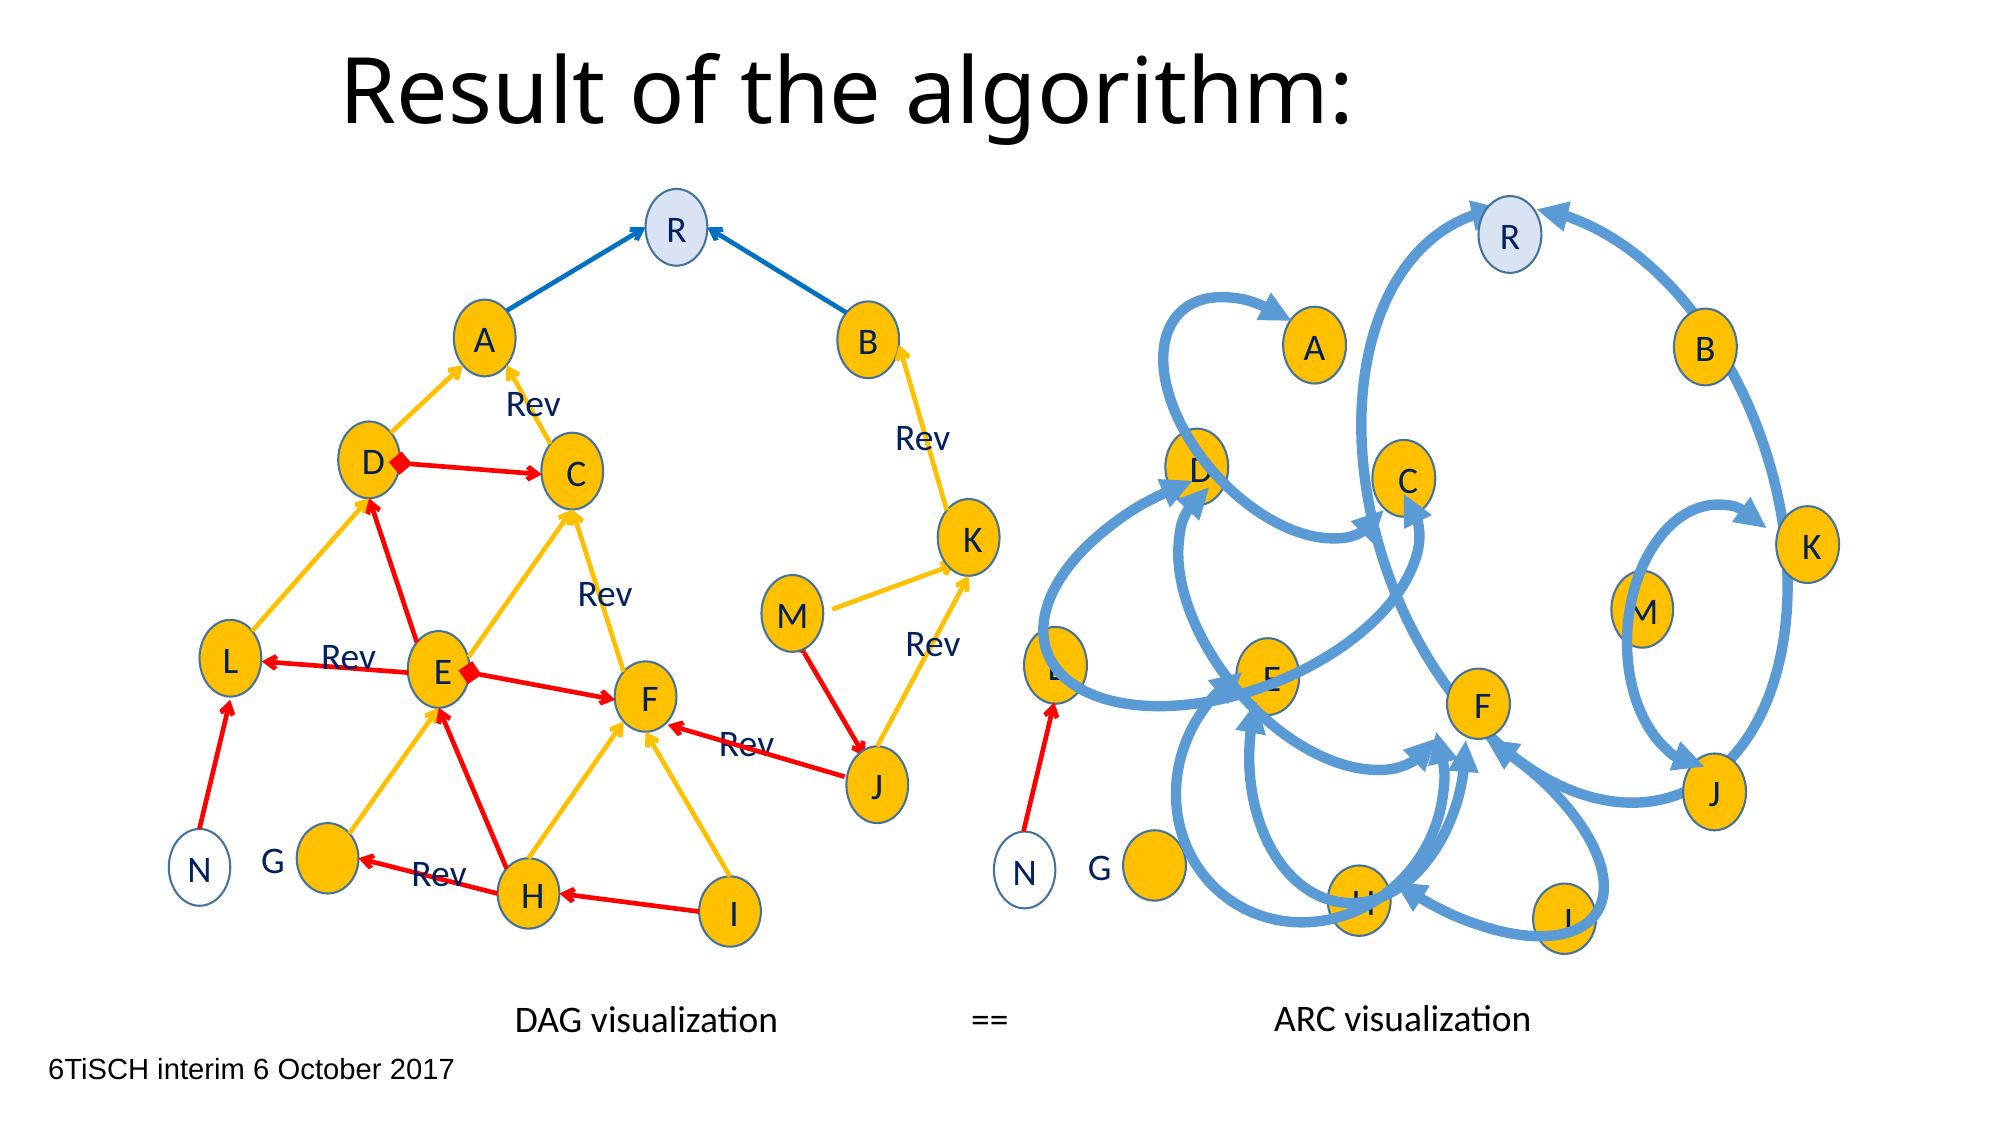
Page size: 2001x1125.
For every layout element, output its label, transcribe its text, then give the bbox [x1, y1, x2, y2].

text_box == [956, 987, 1138, 1048]
text_box ARC visualization [1259, 986, 1622, 1046]
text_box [168, 188, 1000, 947]
text_box DAG visualization [499, 987, 863, 1048]
title Result of the algorithm: [324, 0, 1675, 188]
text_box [801, 196, 1840, 954]
